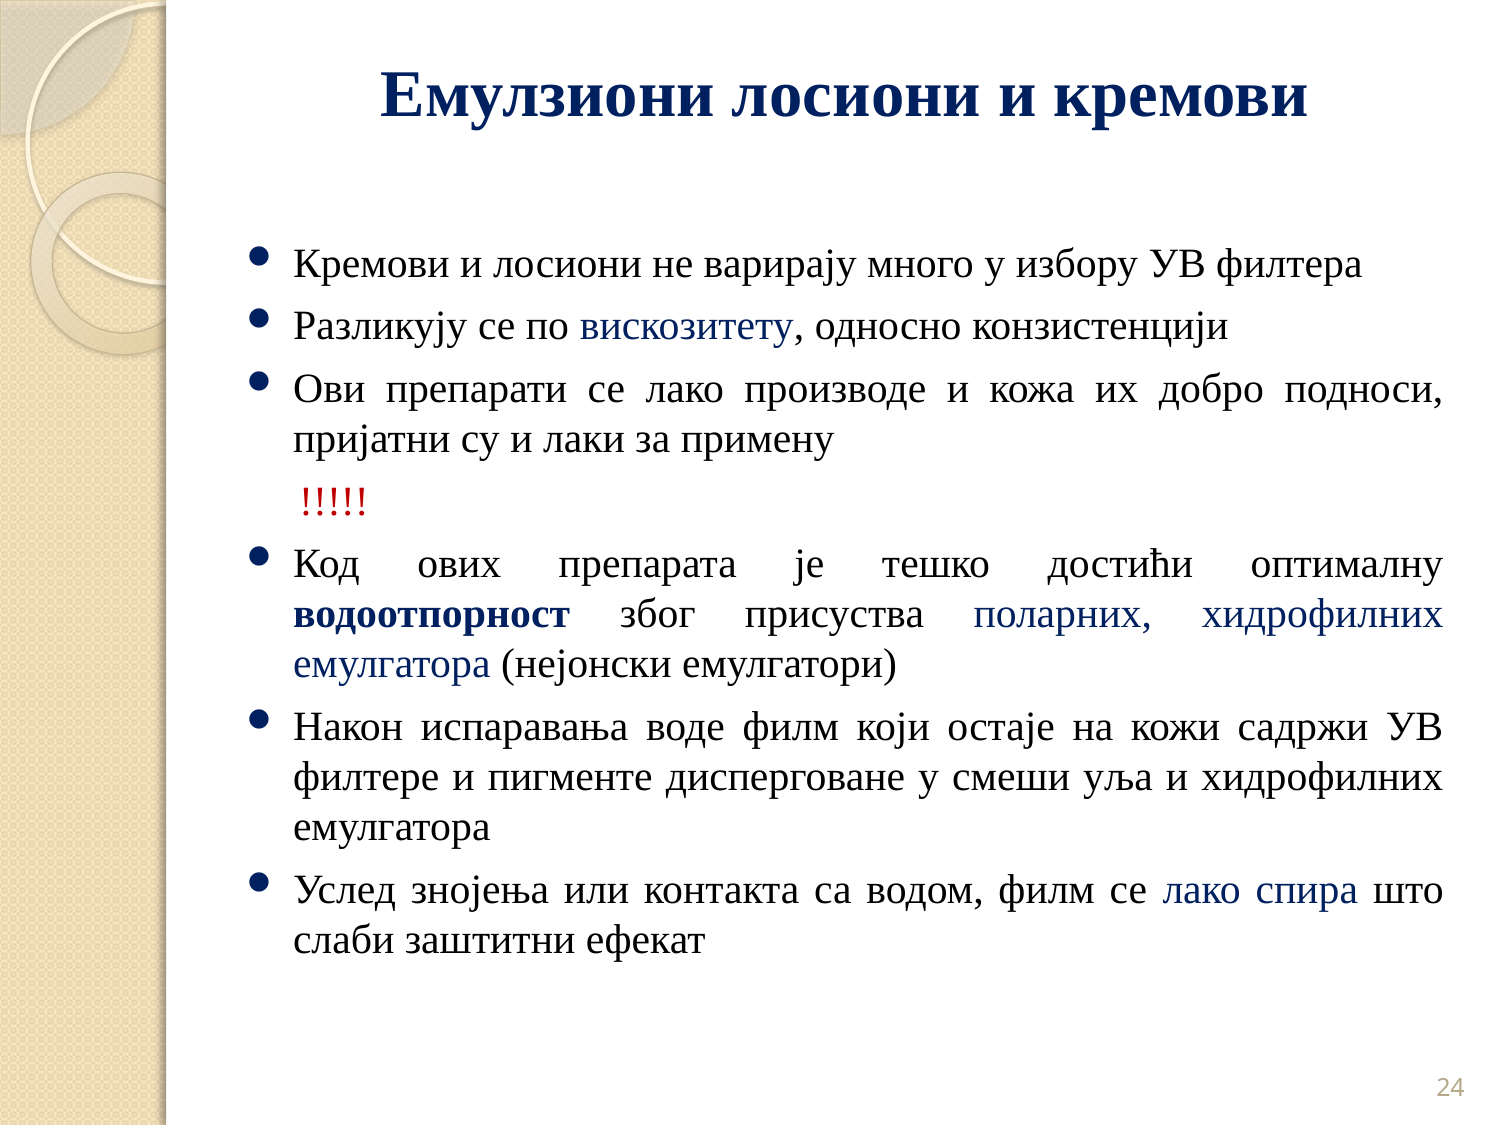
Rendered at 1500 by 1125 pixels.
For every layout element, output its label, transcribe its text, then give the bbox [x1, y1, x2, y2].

slide_number 24 [1413, 1034, 1488, 1113]
list Емулзиони лосиони и кремови Кремови и лосиони не варирају много у избору УВ филтера Разликују се по вискозитету, односно конзистенцији Ови препарати се лако производе и кожа их добро подноси, пријатни су и лаки за примену !!!!! Код ових препарата је тешко достићи оптималну водоотпорност због присуства поларних, хидрофилних емулгатора (нејонски емулгатори) Након испаравања воде филм који остаје на кожи садржи УВ филтере и пигменте дисперговане у смеши уља и хидрофилних емулгатора Услед знојења или контакта са водом, филм се лако спира што слаби заштитни ефекат [218, 42, 1459, 1083]
